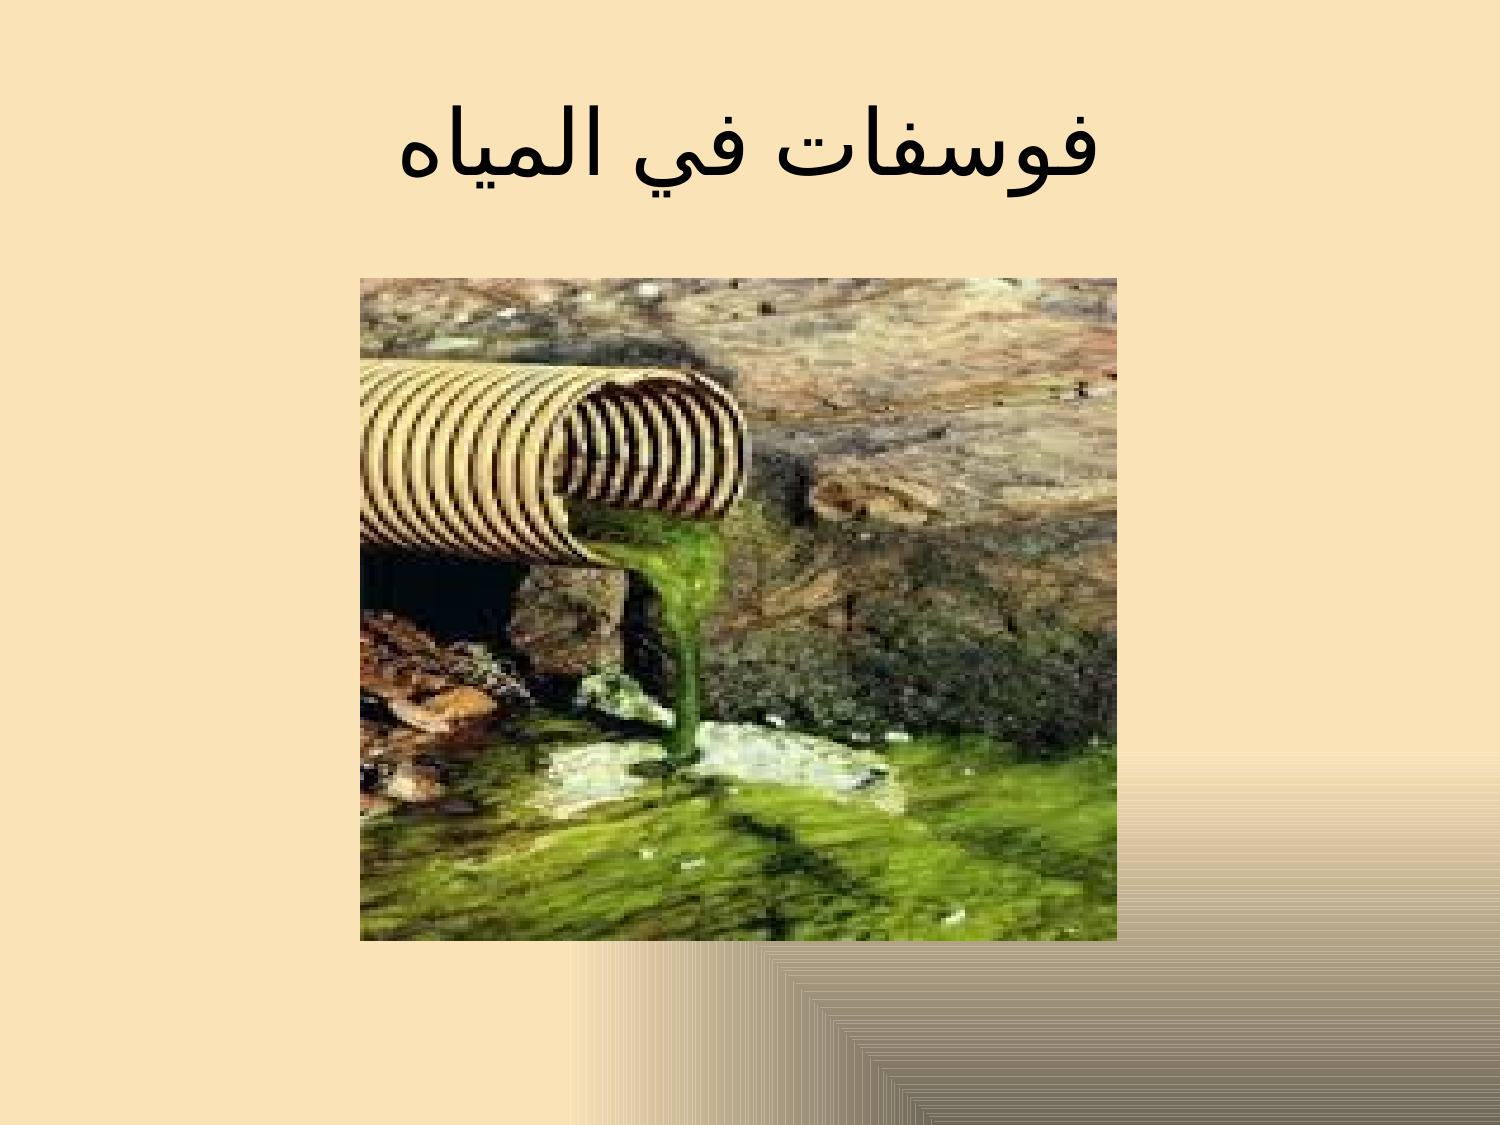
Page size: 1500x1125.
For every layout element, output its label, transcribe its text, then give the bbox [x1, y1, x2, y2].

title فوسفات في المياه [75, 45, 1425, 233]
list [359, 278, 1117, 941]
